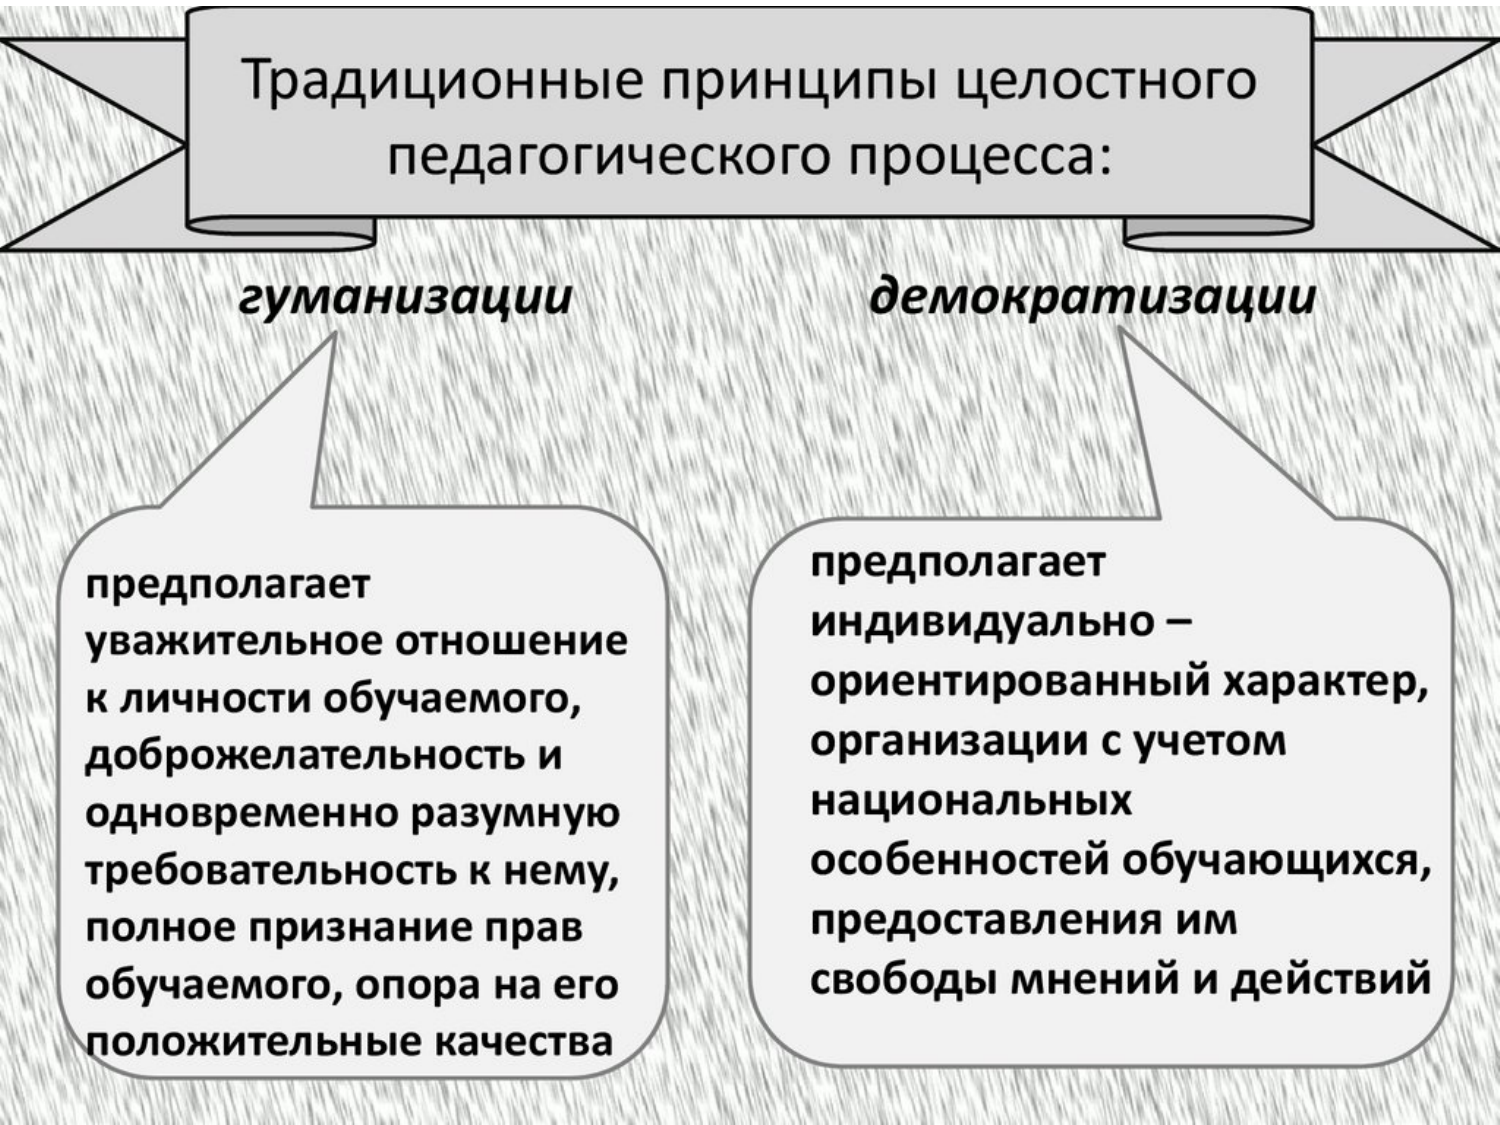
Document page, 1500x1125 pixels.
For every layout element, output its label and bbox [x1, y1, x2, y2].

list [0, 5, 1500, 1125]
